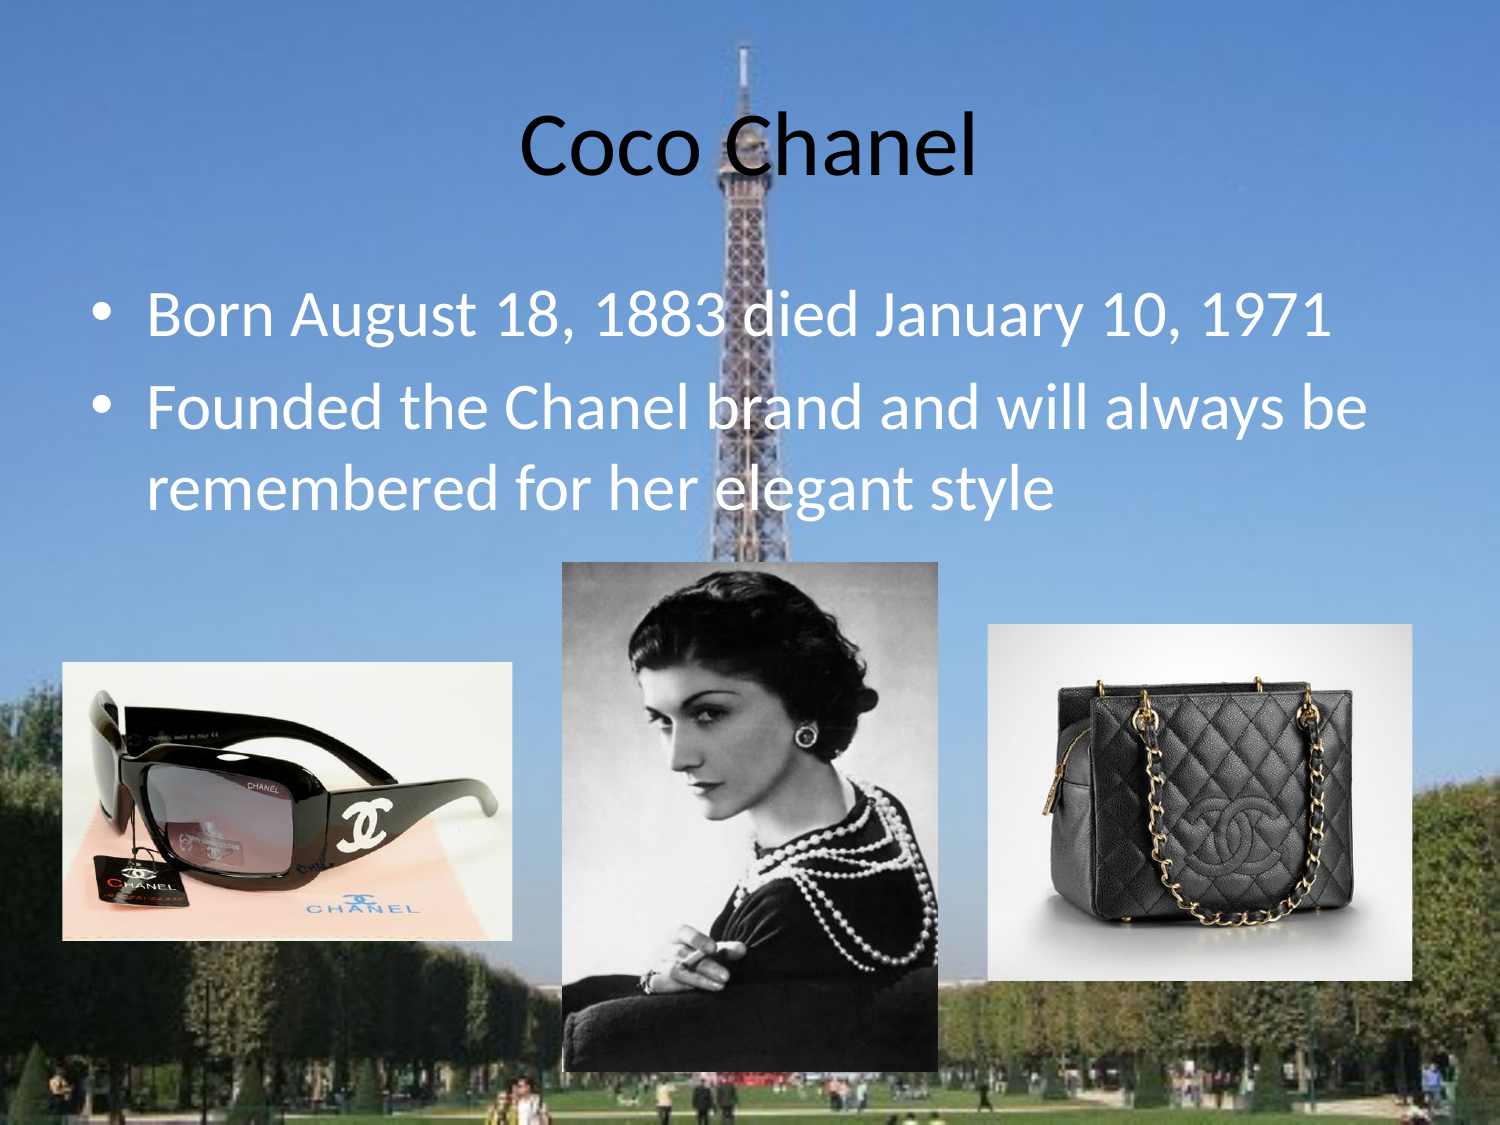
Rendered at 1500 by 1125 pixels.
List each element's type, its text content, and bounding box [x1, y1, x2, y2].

list Born August 18, 1883 died January 10, 1971 Founded the Chanel brand and will always be remembered for her elegant style [74, 262, 1426, 1006]
title Coco Chanel [74, 44, 1426, 233]
picture [0, 0, 1500, 1125]
